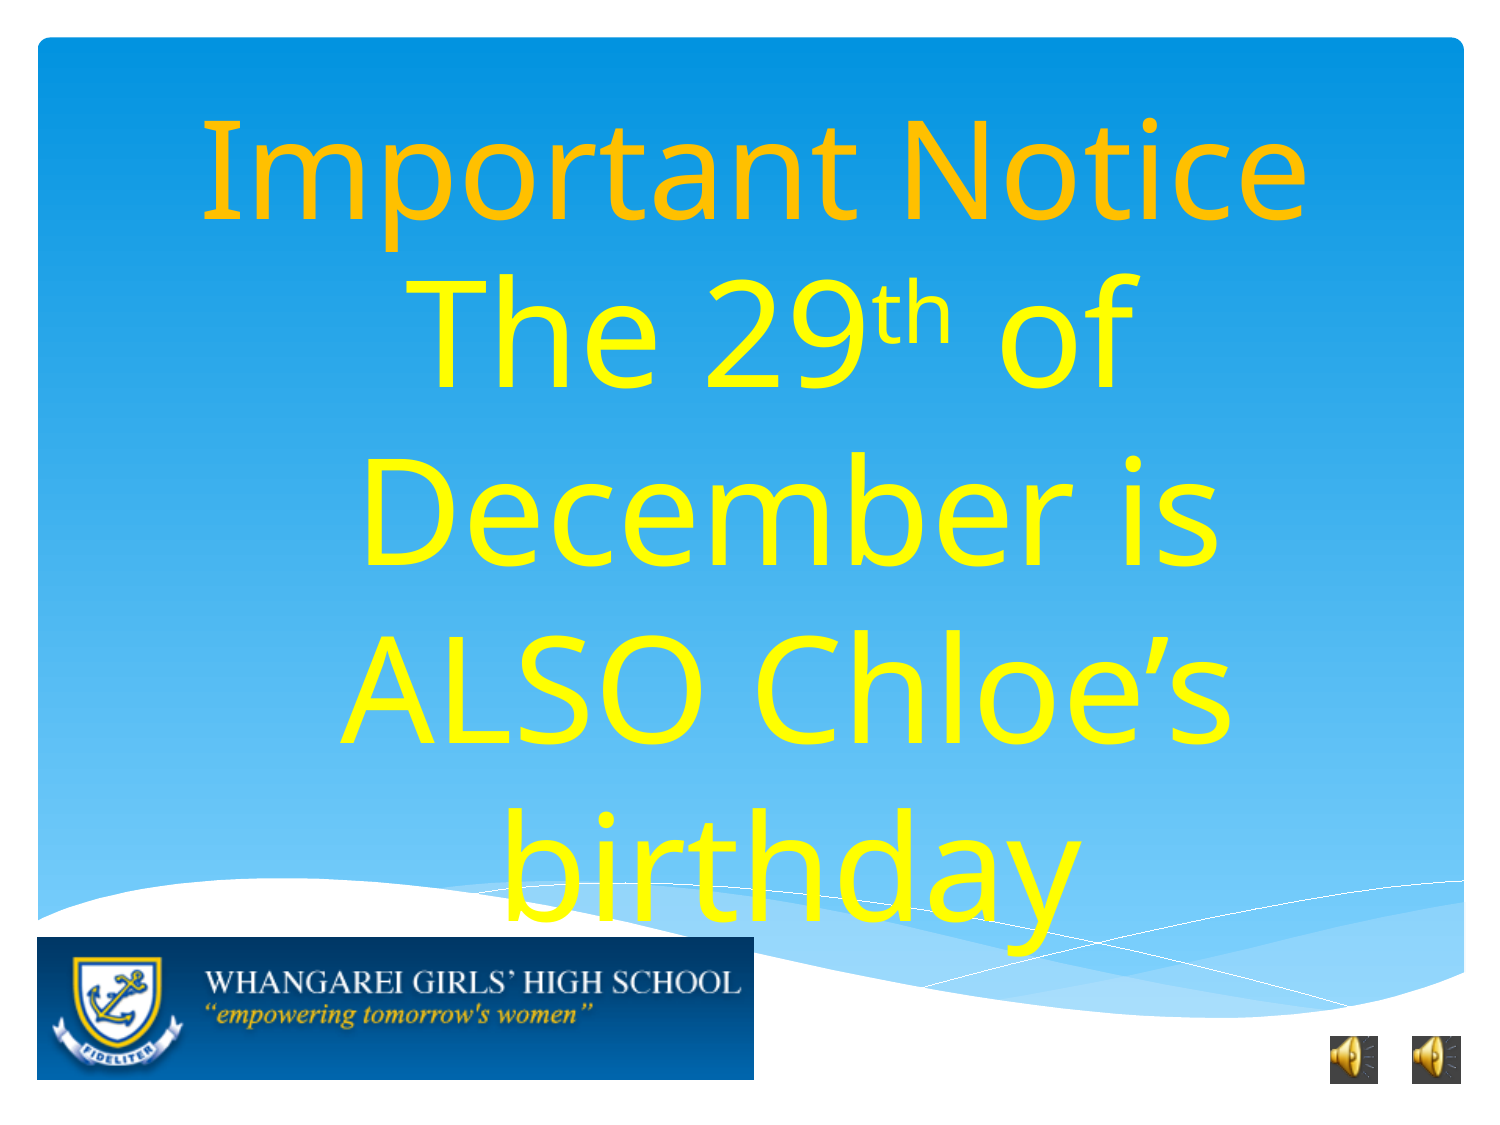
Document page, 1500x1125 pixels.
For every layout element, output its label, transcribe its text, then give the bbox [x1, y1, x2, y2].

picture [1411, 1034, 1462, 1086]
text_box The 29th of December is ALSO Chloe’s birthday [149, 231, 1391, 963]
text_box Important Notice [149, 37, 1362, 255]
picture [1328, 1034, 1380, 1086]
picture [37, 937, 754, 1080]
